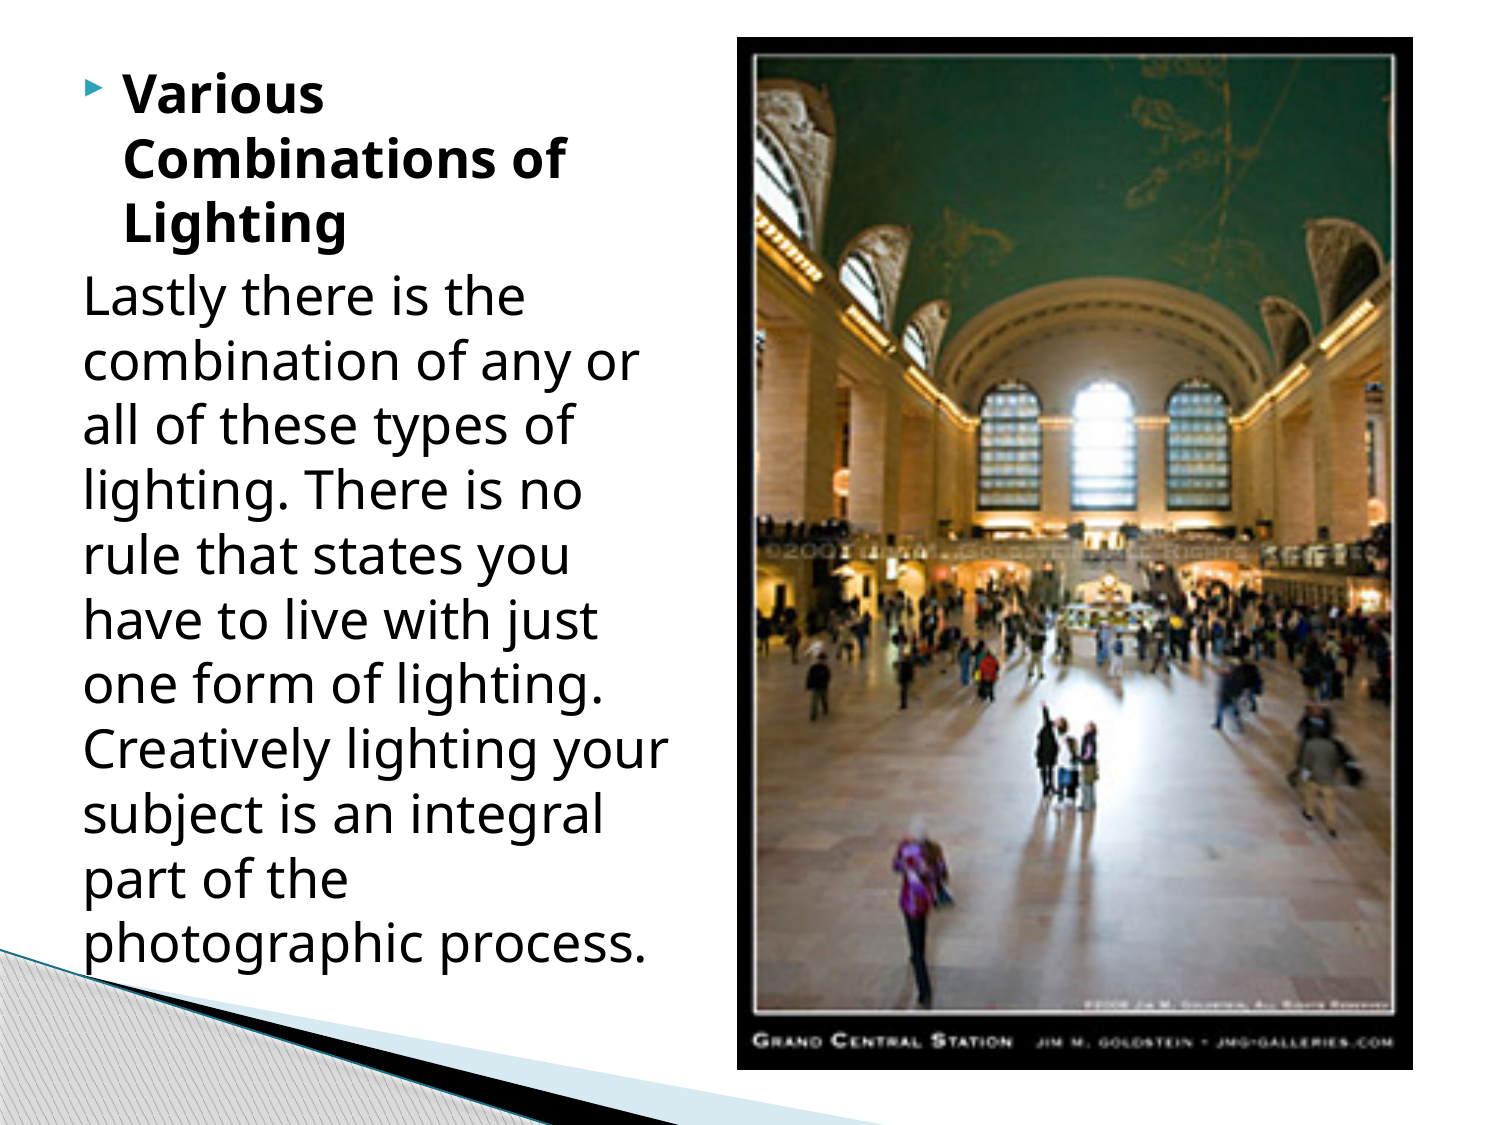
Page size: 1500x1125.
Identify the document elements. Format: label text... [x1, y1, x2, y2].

picture [737, 37, 1413, 1070]
list Various Combinations of Lighting Lastly there is the combination of any or all of these types of lighting. There is no rule that states you have to live with just one form of lighting. Creatively lighting your subject is an integral part of the photographic process. [50, 52, 700, 1125]
